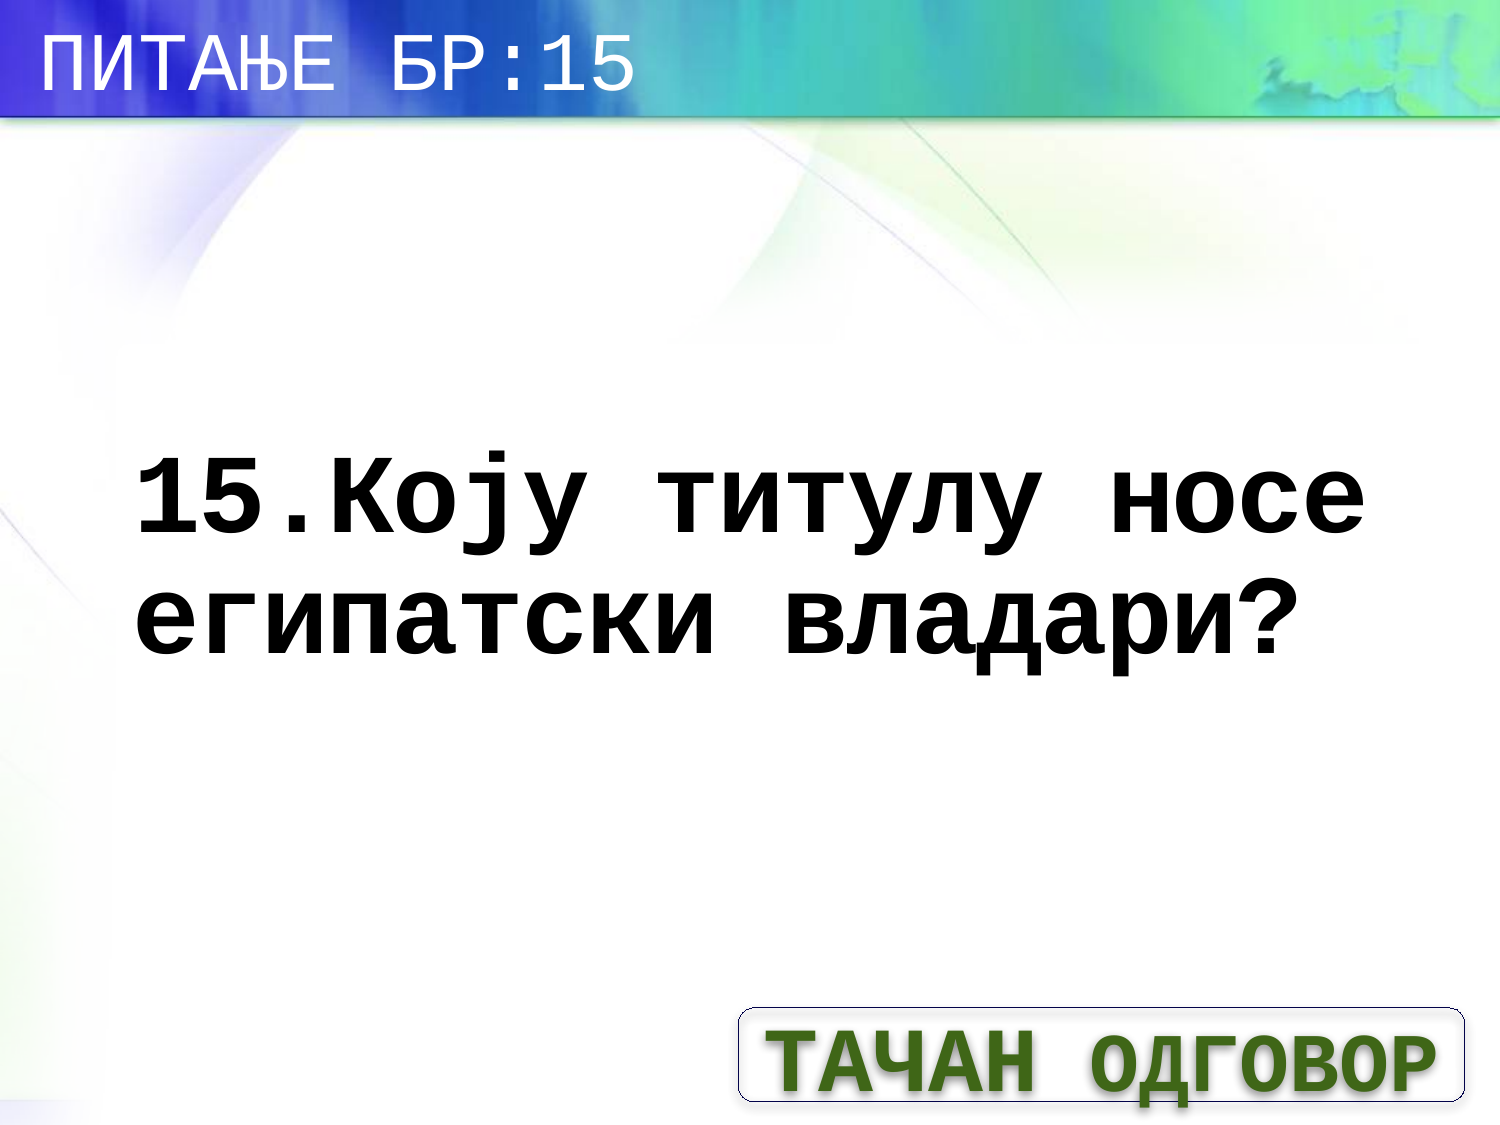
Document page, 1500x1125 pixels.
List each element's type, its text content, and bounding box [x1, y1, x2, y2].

text_box ТАЧАН ОДГОВОР [738, 1007, 1465, 1102]
text_box ПИТАЊЕ БР:15 [23, 0, 692, 115]
picture [0, 0, 1500, 1125]
title 15.Коју титулу носе египатски владари? [93, 152, 1407, 961]
